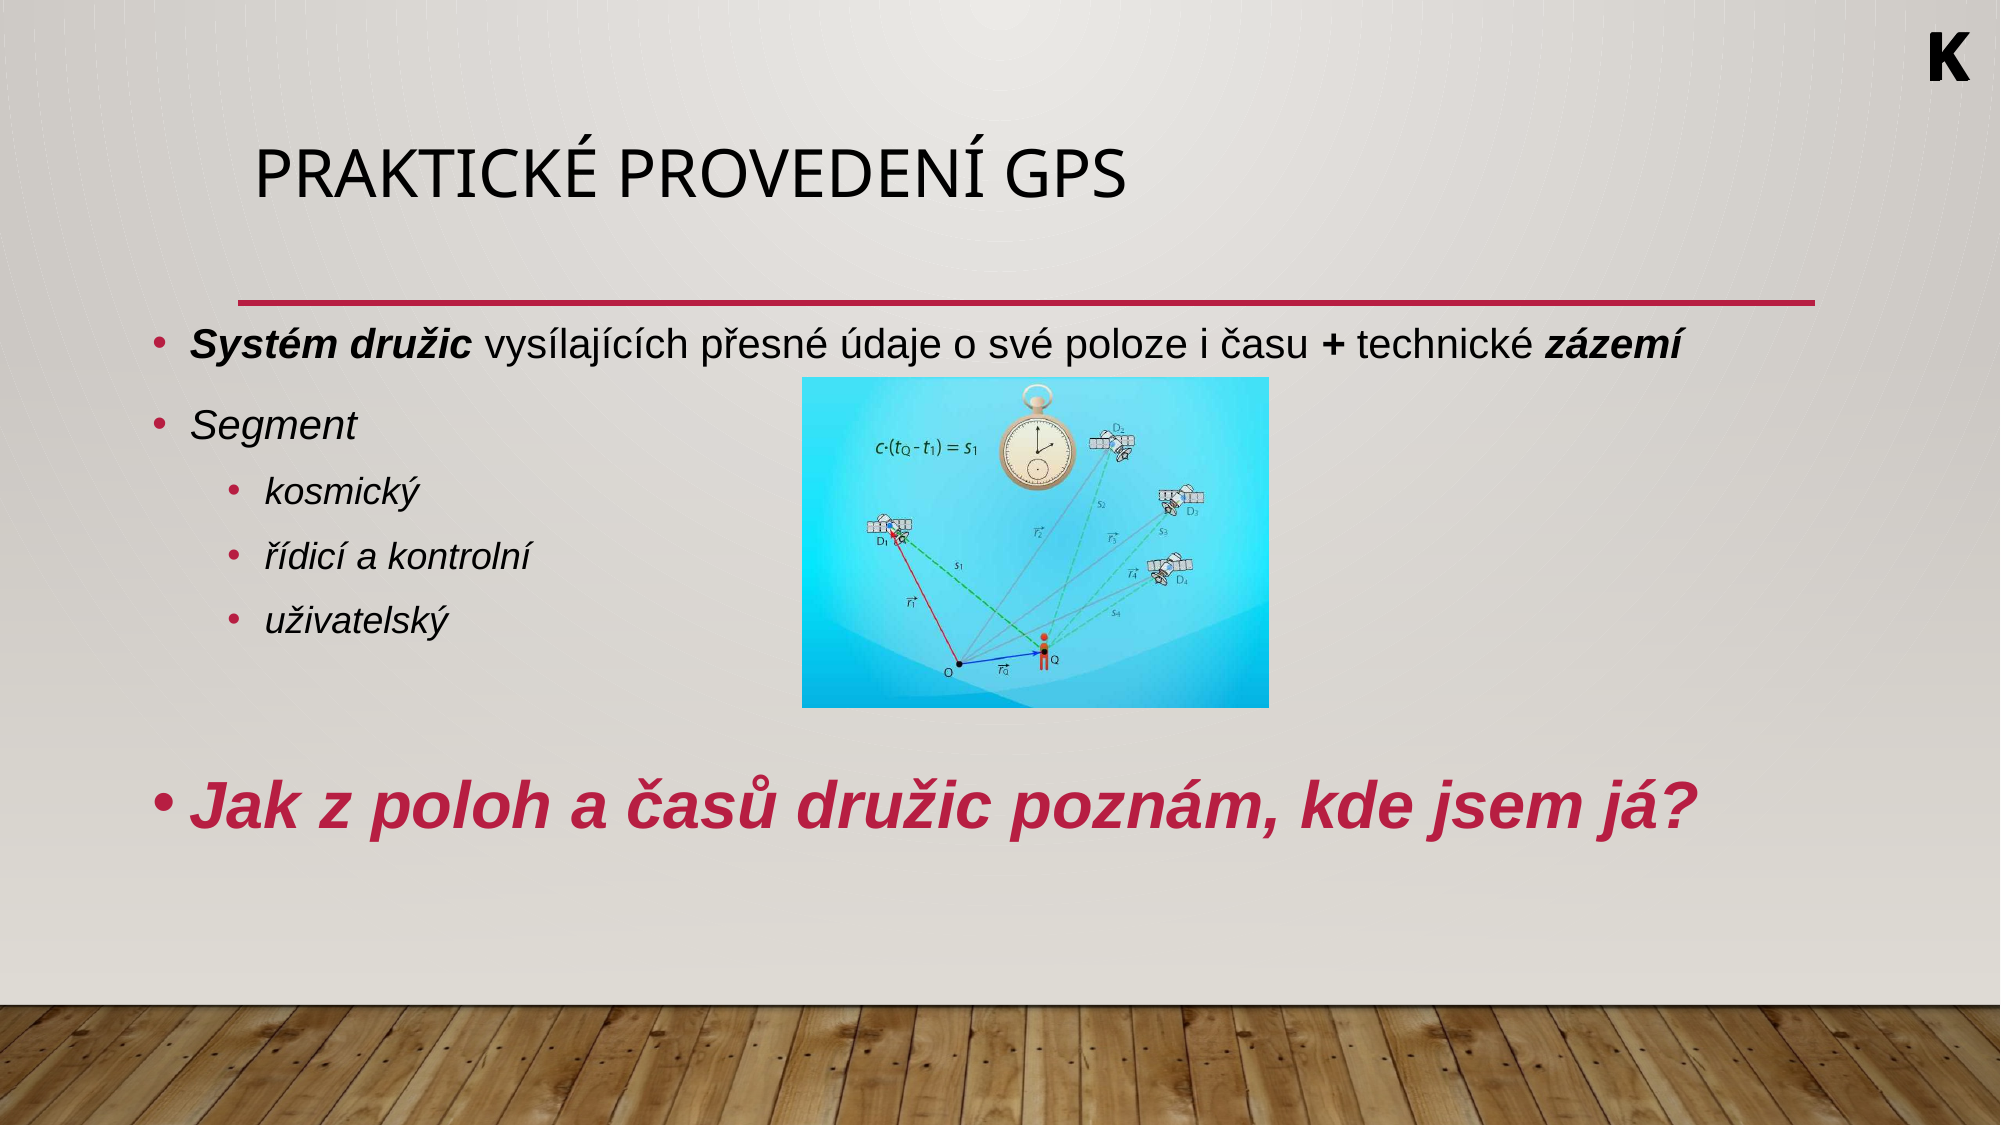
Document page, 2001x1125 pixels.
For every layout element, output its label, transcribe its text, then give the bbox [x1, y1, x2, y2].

list Systém družic vysílajících přesné údaje o své poloze i času + technické zázemí Segment kosmický řídicí a kontrolní uživatelský Jak z poloh a časů družic poznám, kde jsem já? [137, 299, 1866, 1014]
text_box K [1910, 6, 1984, 101]
title Praktické provedení GPS [238, 131, 1814, 299]
picture [802, 376, 1270, 708]
picture [0, 1005, 2000, 1125]
